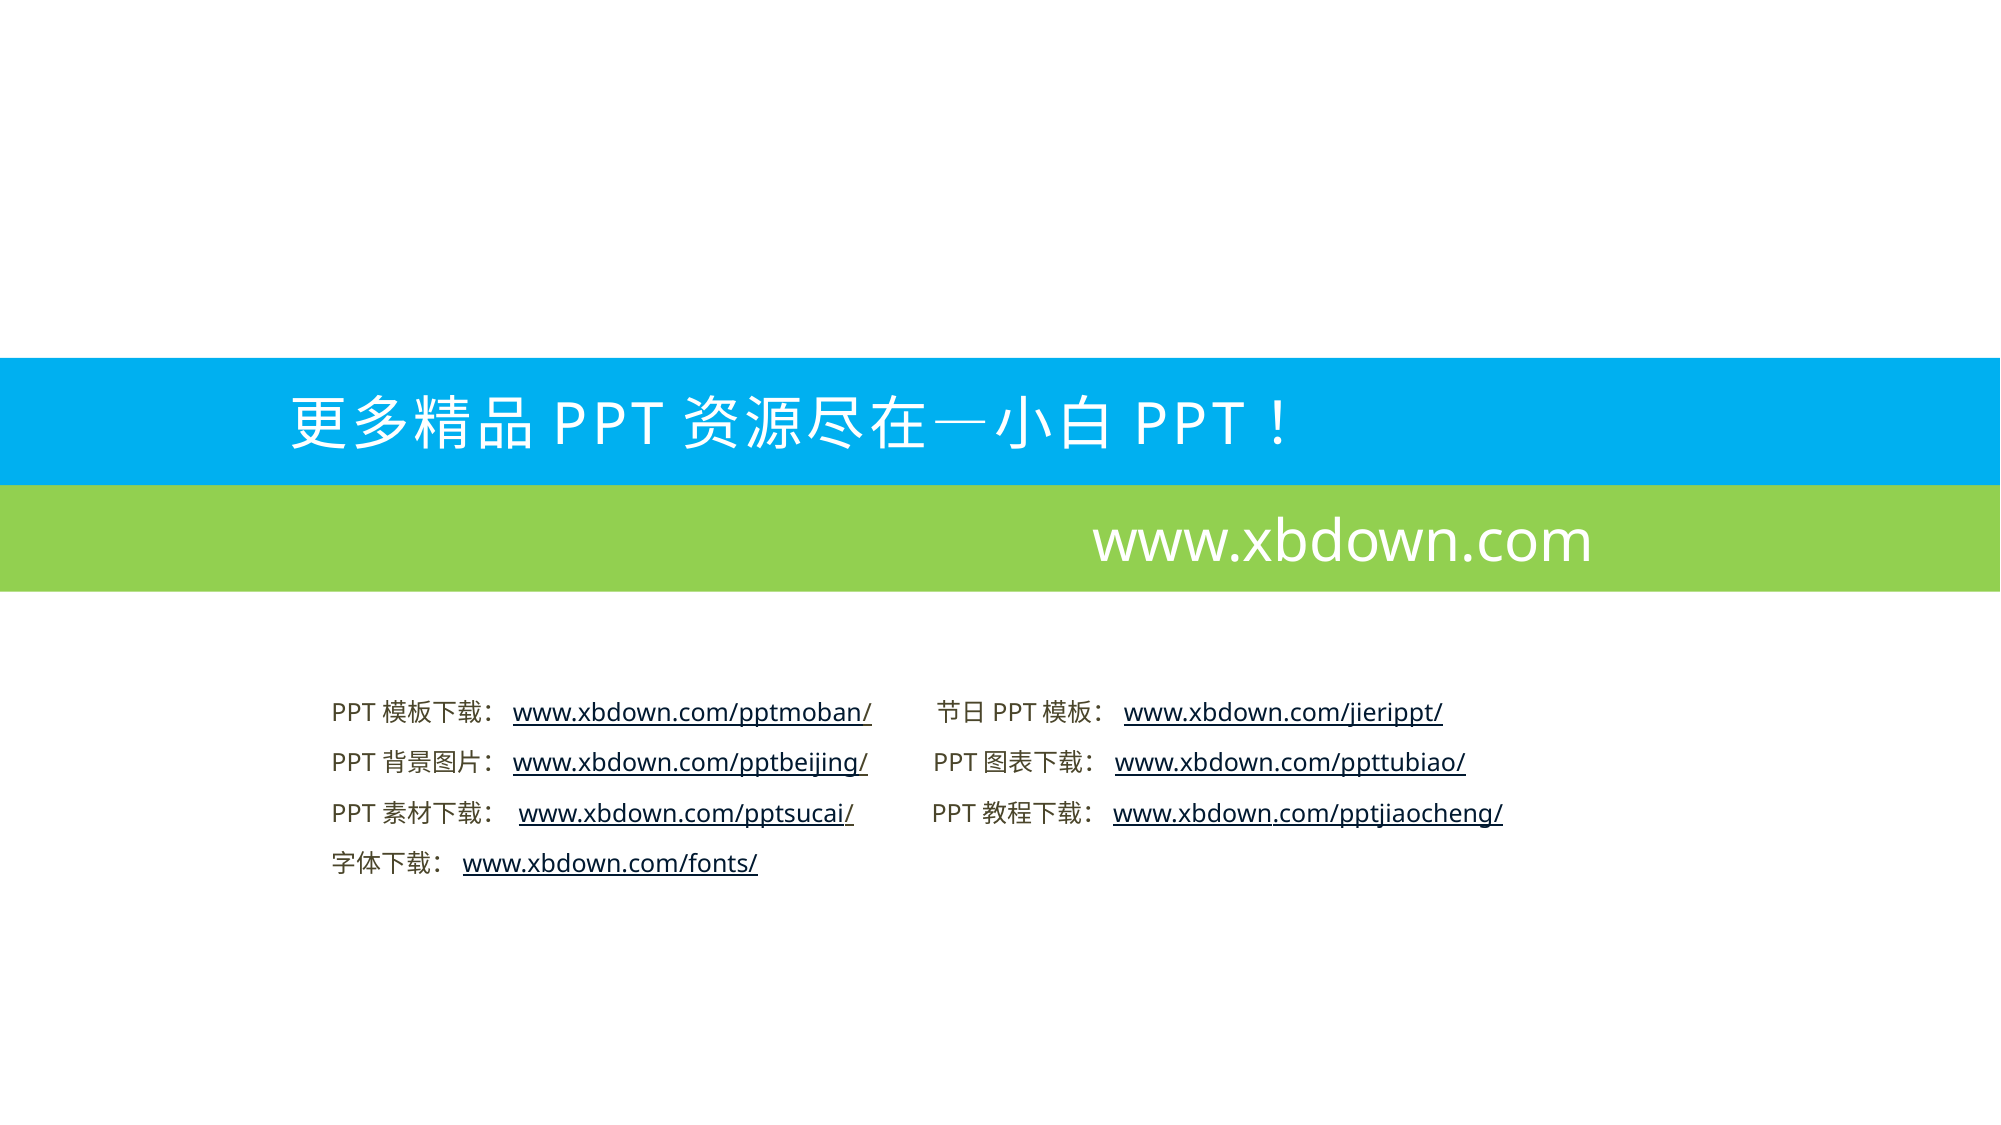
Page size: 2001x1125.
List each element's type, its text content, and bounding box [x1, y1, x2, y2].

text_box 更多精品PPT资源尽在—小白PPT！ [0, 357, 2000, 486]
text_box www.xbdown.com [0, 486, 2000, 593]
text_box PPT模板下载：www.xbdown.com/pptmoban/ 节日PPT模板：www.xbdown.com/jierippt/ PPT背景图片：www.xbdown.com/pptbeijing/ PPT图表下载：www.xbdown.com/ppttubiao/ PPT素材下载： www.xbdown.com/pptsucai/ PPT教程下载：www.xbdown.com/pptjiaocheng/ 字体下载：www.xbdown.com/fonts/ [316, 642, 1688, 920]
